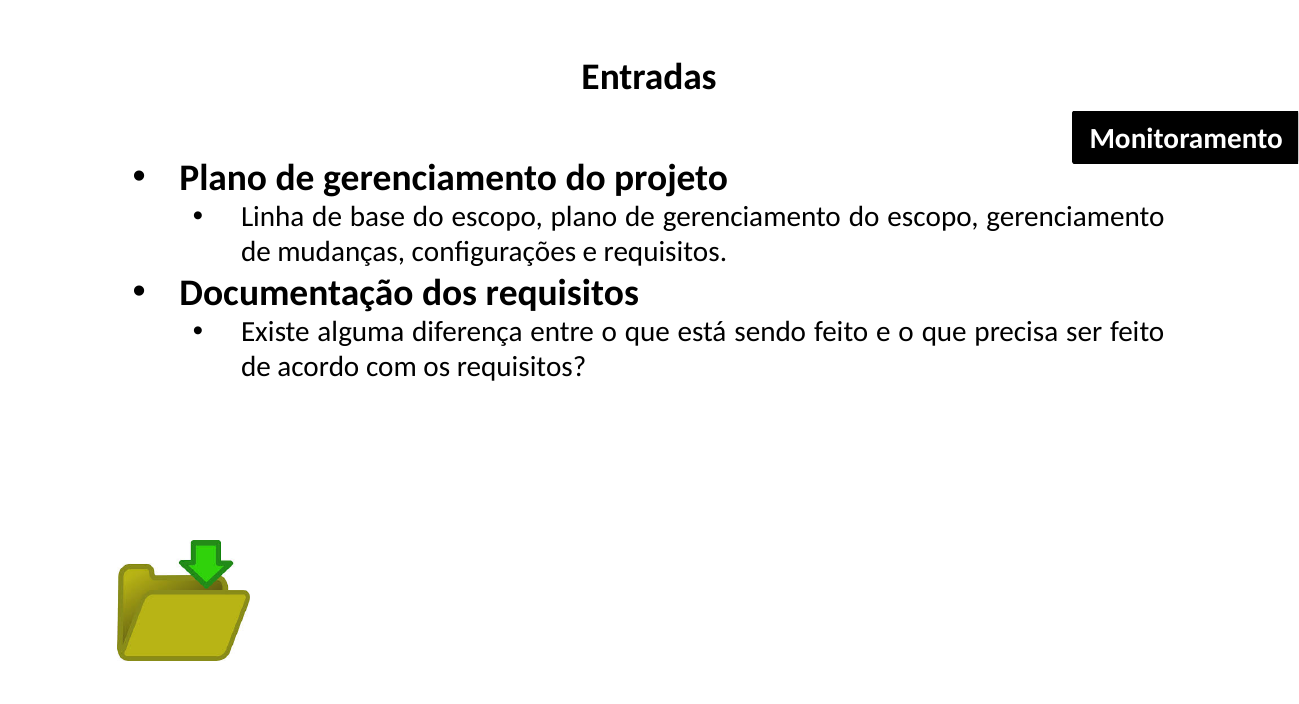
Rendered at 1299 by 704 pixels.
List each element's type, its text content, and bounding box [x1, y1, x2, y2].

text_box Entradas [0, 44, 1299, 106]
text_box Monitoramento [1074, 112, 1299, 162]
picture [117, 540, 250, 661]
text_box Plano de gerenciamento do projeto Linha de base do escopo, plano de gerenciamento do escopo, gerenciamento de mudanças, configurações e requisitos. Documentação dos requisitos Existe alguma diferença entre o que está sendo feito e o que precisa ser feito de acordo com os requisitos? [117, 145, 1181, 393]
